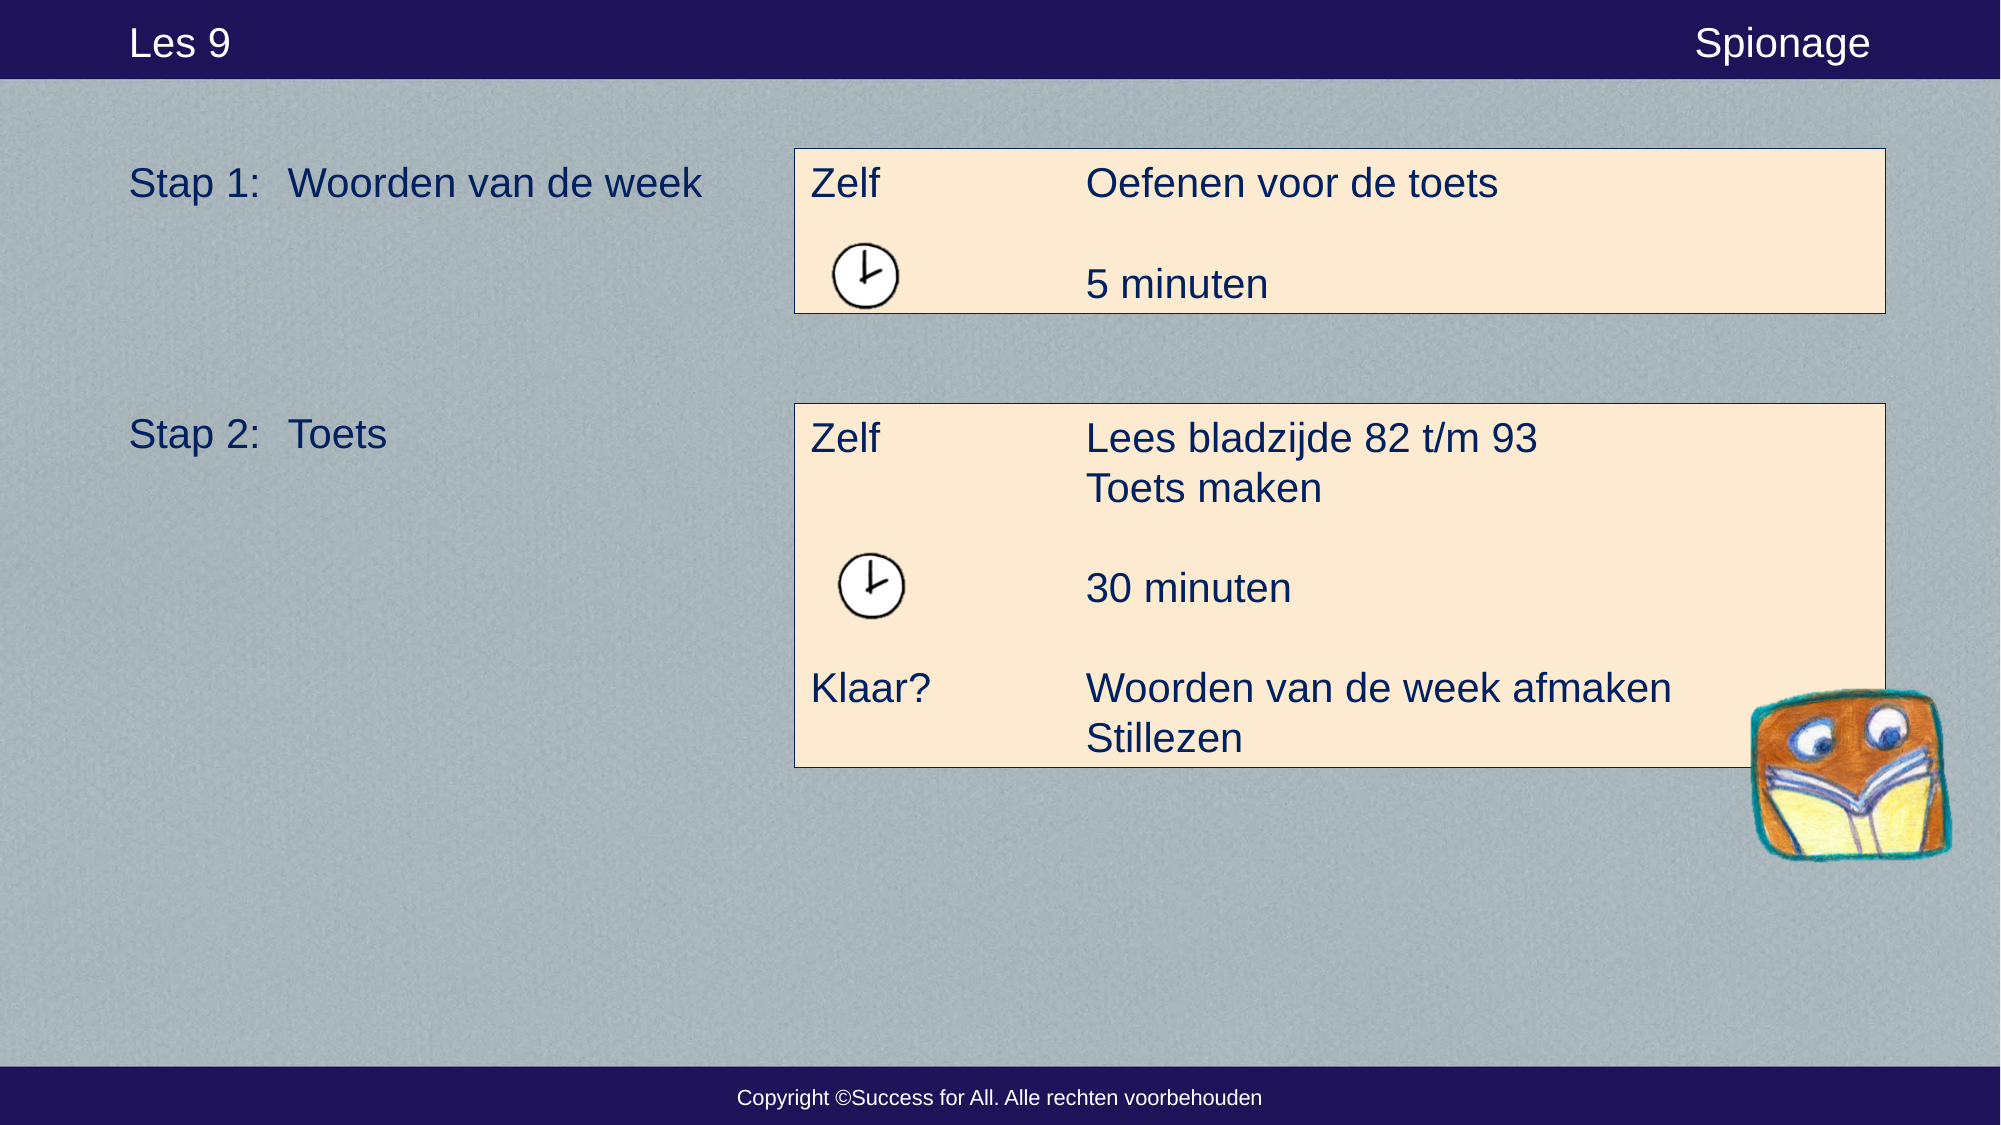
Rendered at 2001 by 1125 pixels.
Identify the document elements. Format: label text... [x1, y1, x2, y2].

picture [0, 0, 2001, 1125]
text_box Zelf Oefenen voor de toets 5 minuten [794, 148, 1886, 314]
text_box Zelf Lees bladzijde 82 t/m 93 Toets maken 30 minuten Klaar? Woorden van de week afmaken Stillezen [794, 403, 1886, 768]
text_box Copyright ©Success for All. Alle rechten voorbehouden [0, 1076, 2000, 1125]
text_box Les 9 [114, 8, 354, 73]
text_box Spionage [999, 8, 1886, 73]
text_box Stap 1: Woorden van de week Stap 2: Toets [114, 148, 907, 764]
